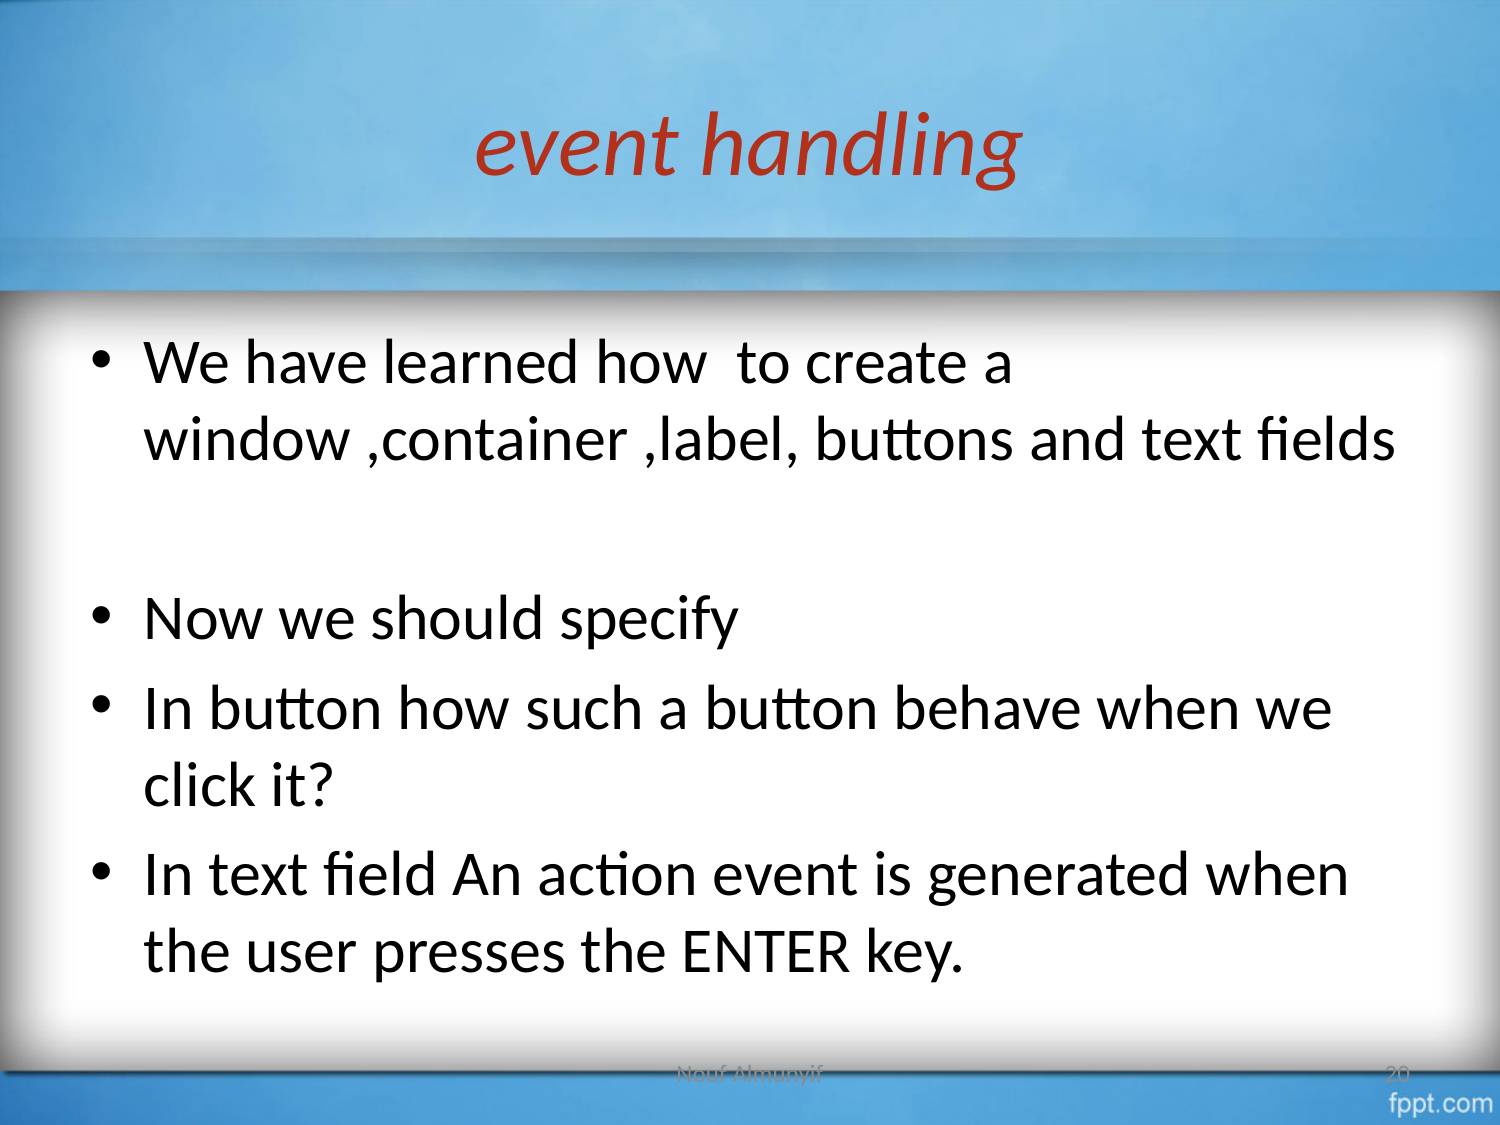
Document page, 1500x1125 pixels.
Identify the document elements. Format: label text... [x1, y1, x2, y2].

footer Nouf Almunyif [512, 1042, 988, 1103]
title event handling [75, 45, 1425, 233]
picture [0, 0, 1500, 1125]
slide_number 20 [1074, 1042, 1425, 1103]
list We have learned how to create a window ,container ,label, buttons and text fields Now we should specify In button how such a button behave when we click it? In text field An action event is generated when the user presses the ENTER key. [75, 312, 1425, 1005]
